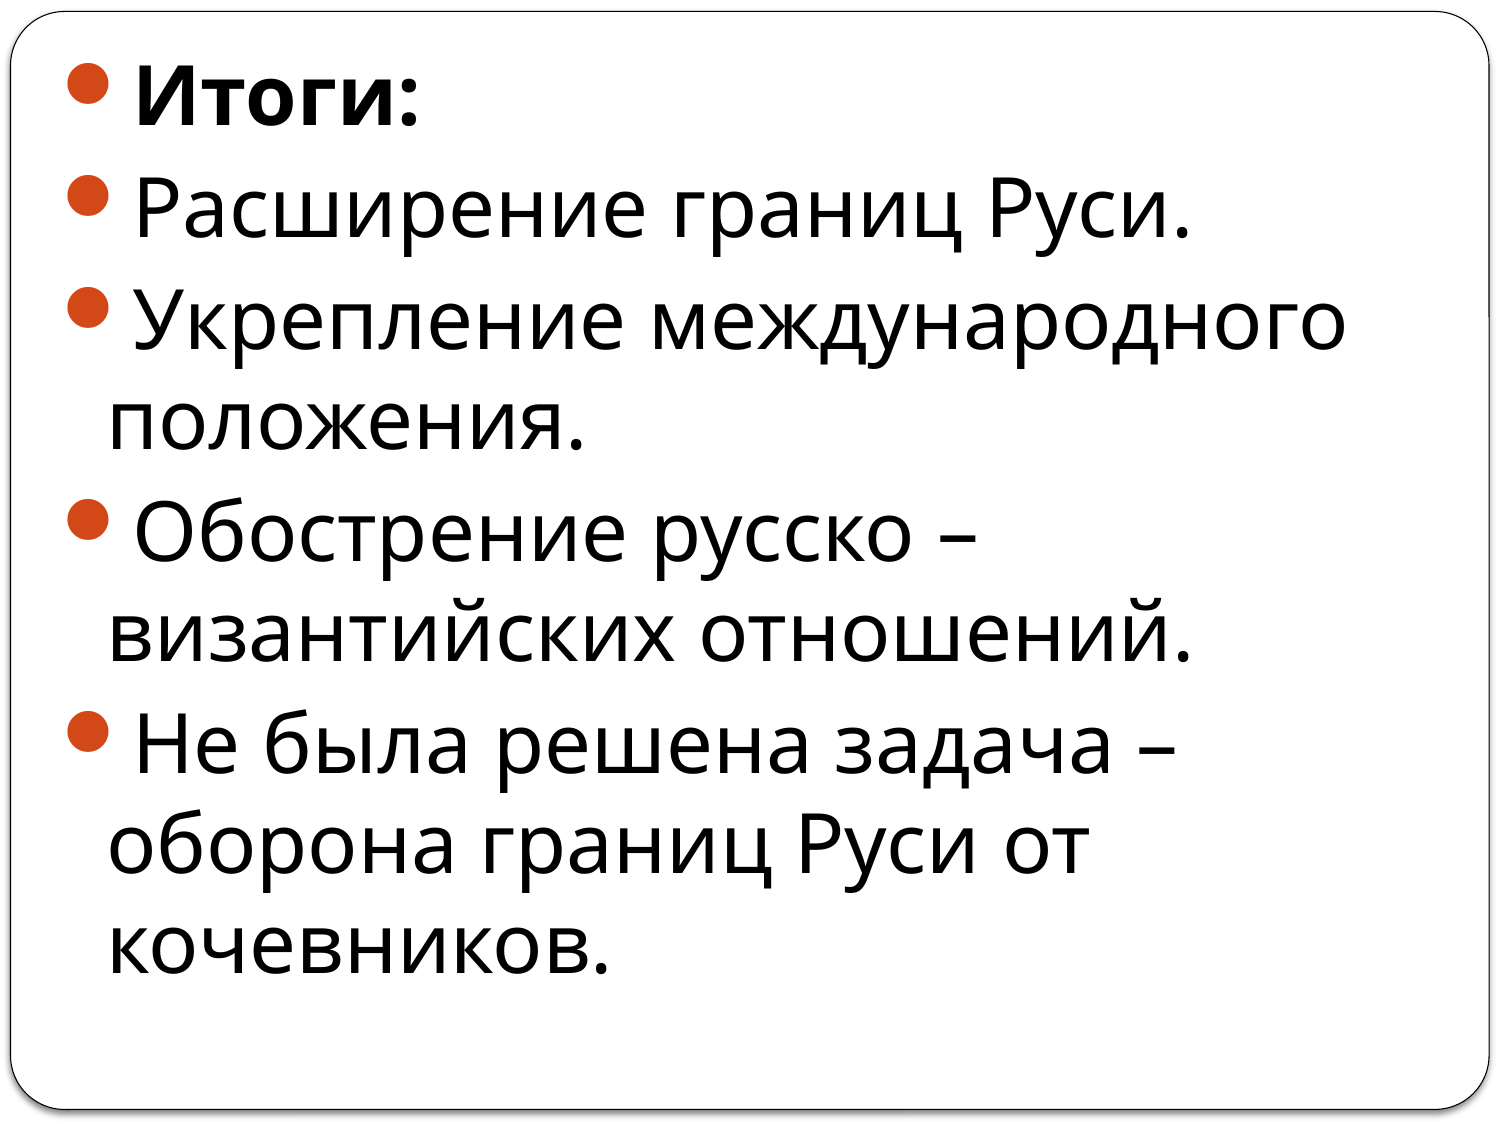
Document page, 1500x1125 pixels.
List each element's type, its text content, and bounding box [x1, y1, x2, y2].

list Итоги: Расширение границ Руси. Укрепление международного положения. Обострение русско – византийских отношений. Не была решена задача – оборона границ Руси от кочевников. [46, 35, 1425, 1125]
